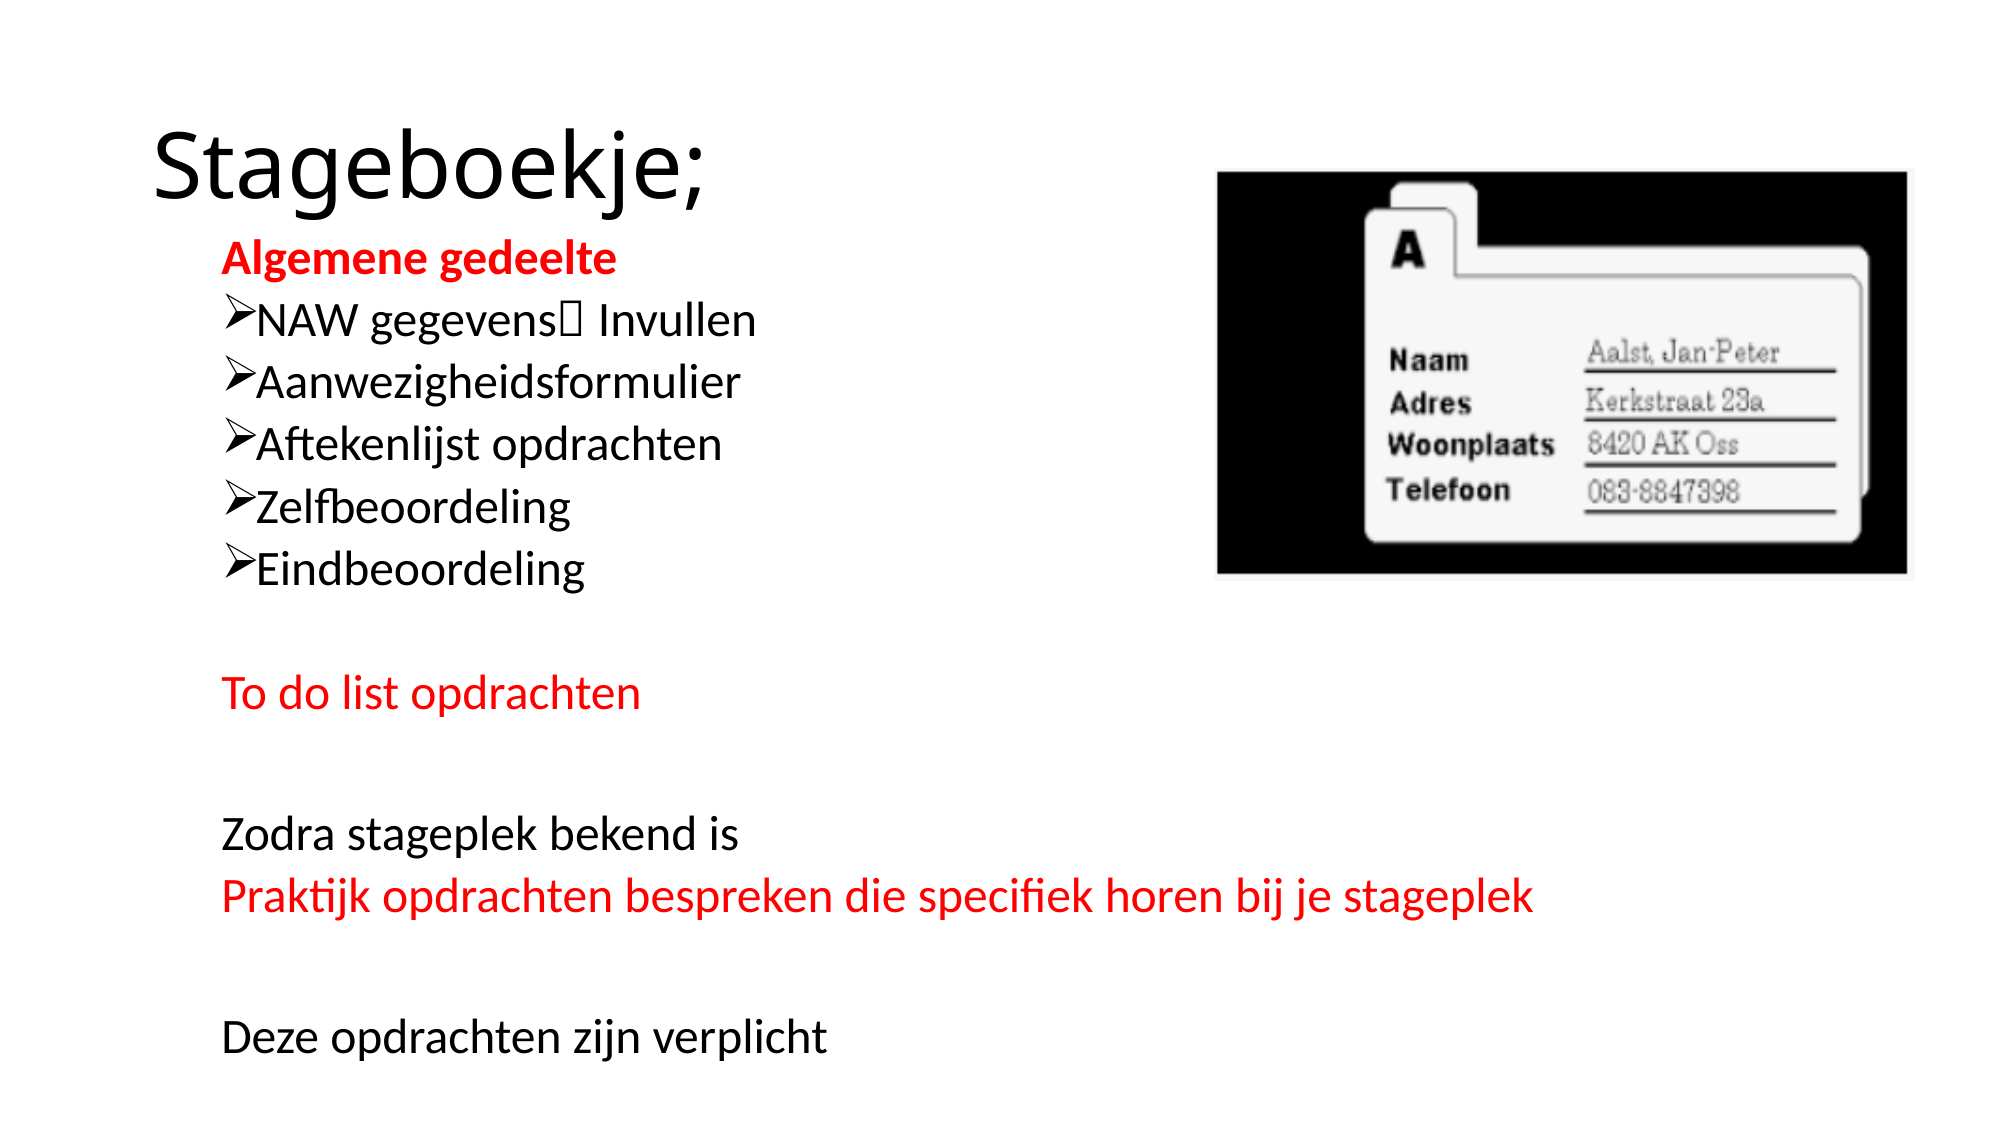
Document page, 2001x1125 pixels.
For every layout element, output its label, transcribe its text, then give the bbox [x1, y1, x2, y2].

list Algemene gedeelte NAW gegevens Invullen Aanwezigheidsformulier Aftekenlijst opdrachten Zelfbeoordeling Eindbeoordeling To do list opdrachten Zodra stageplek bekend is Praktijk opdrachten bespreken die specifiek horen bij je stageplek Deze opdrachten zijn verplicht [137, 224, 1863, 1079]
picture [1214, 168, 1915, 581]
title Stageboekje; [137, 59, 1863, 224]
